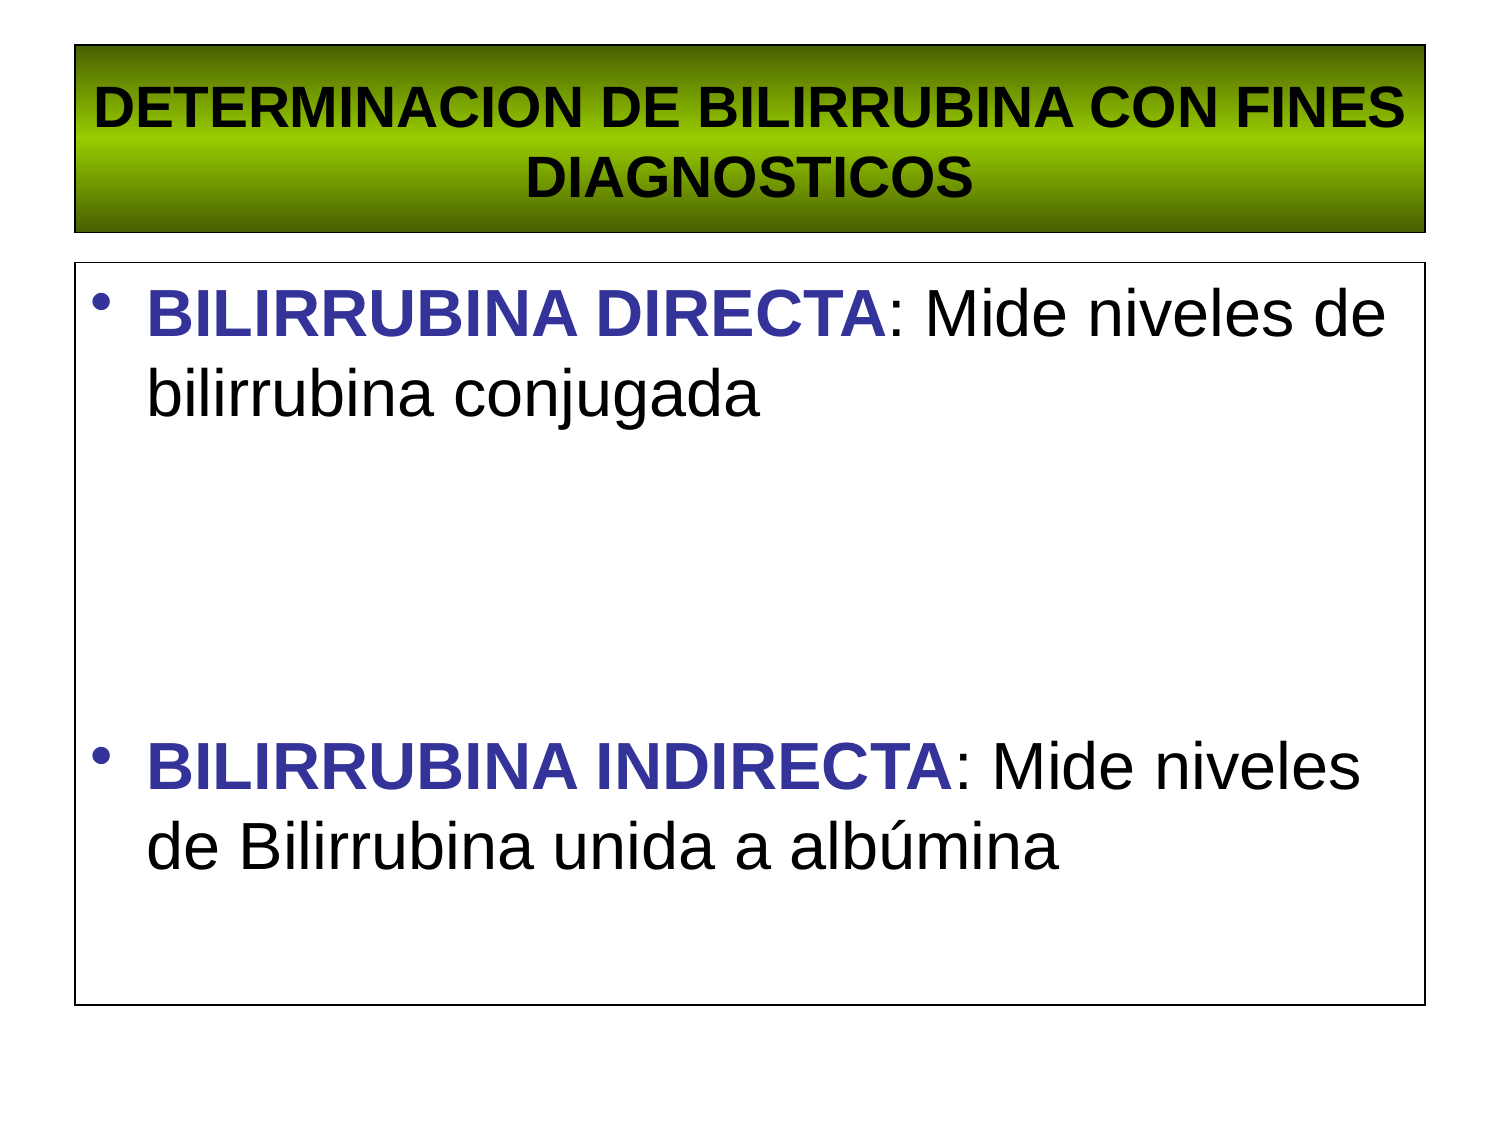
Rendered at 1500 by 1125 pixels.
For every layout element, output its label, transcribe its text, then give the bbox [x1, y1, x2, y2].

title DETERMINACION DE BILIRRUBINA CON FINES DIAGNOSTICOS [74, 44, 1426, 233]
list BILIRRUBINA DIRECTA: Mide niveles de bilirrubina conjugada BILIRRUBINA INDIRECTA: Mide niveles de Bilirrubina unida a albúmina [74, 262, 1426, 1006]
